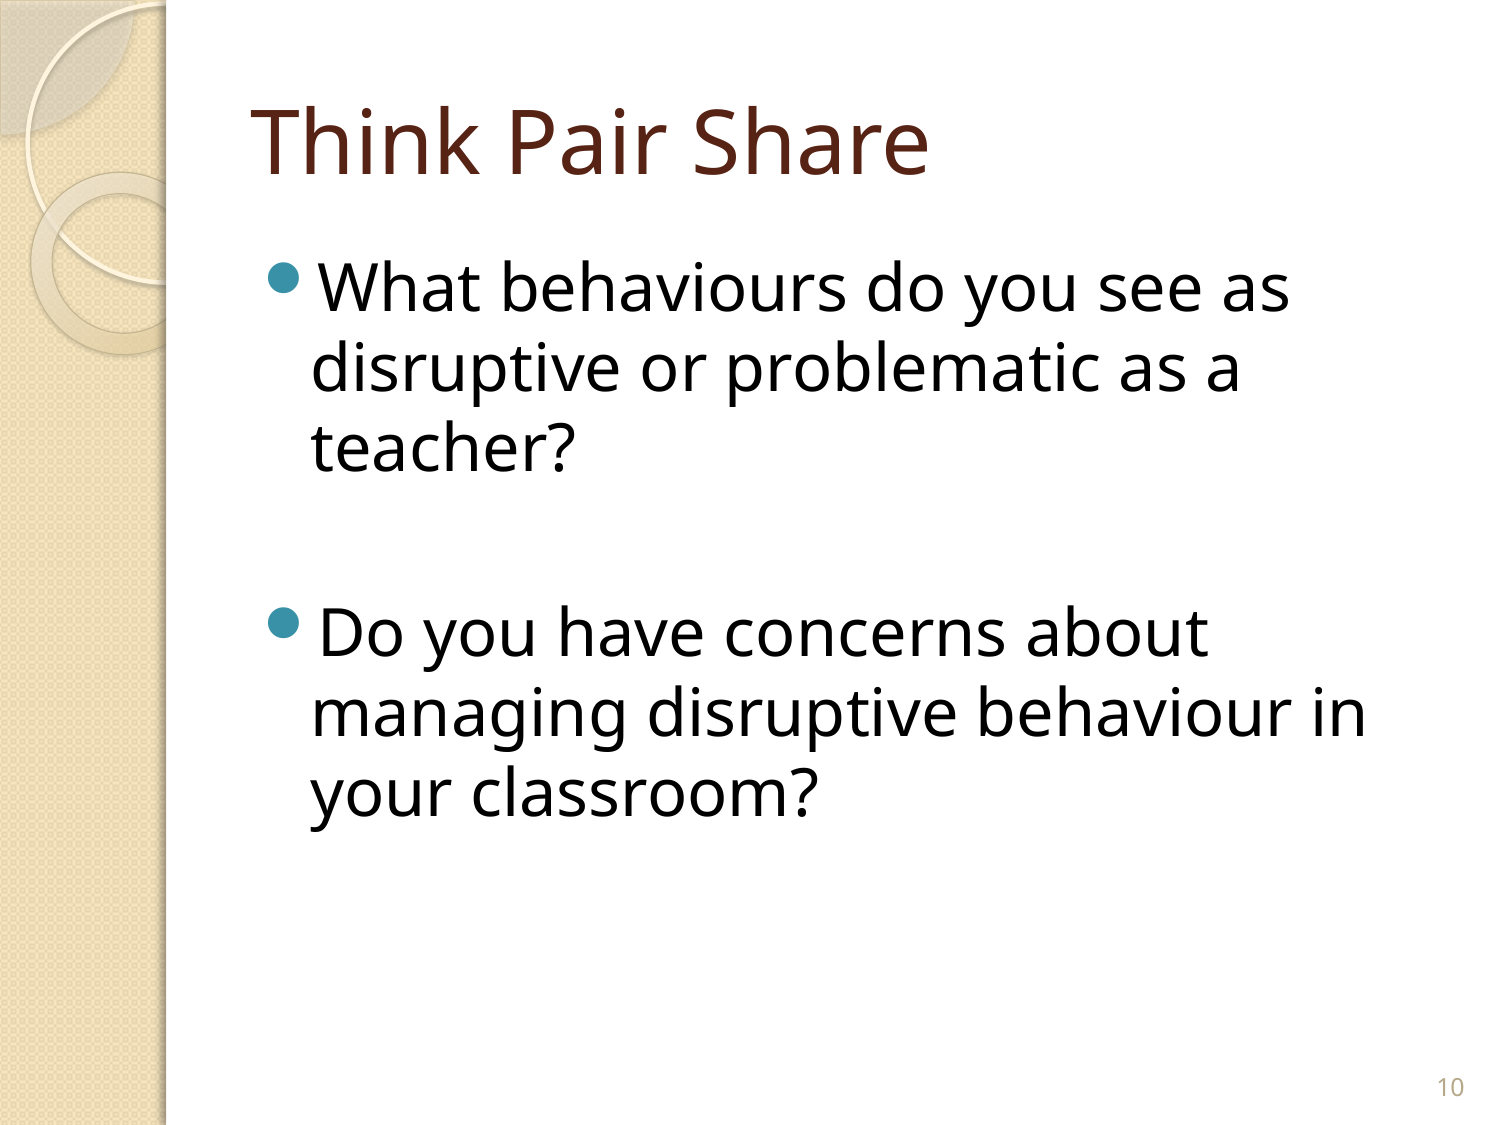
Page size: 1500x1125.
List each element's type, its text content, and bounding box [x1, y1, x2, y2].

slide_number 10 [1413, 1034, 1488, 1113]
list What behaviours do you see as disruptive or problematic as a teacher? Do you have concerns about managing disruptive behaviour in your classroom? [235, 237, 1466, 1025]
title Think Pair Share [235, 45, 1466, 233]
